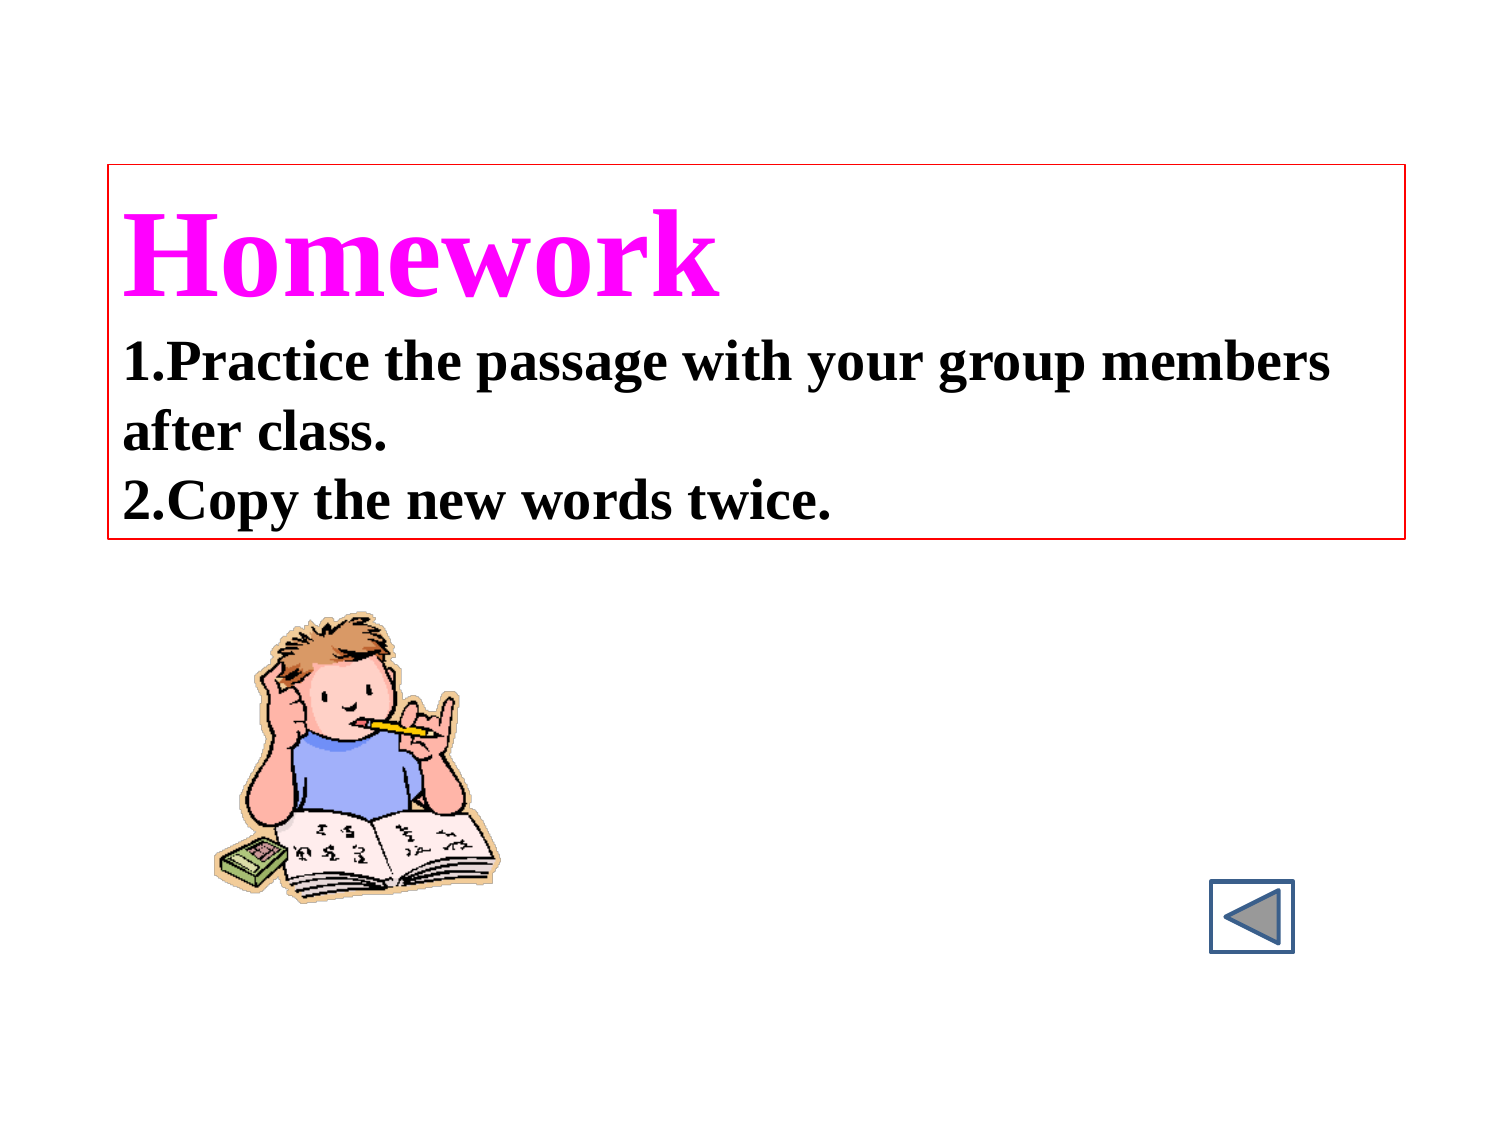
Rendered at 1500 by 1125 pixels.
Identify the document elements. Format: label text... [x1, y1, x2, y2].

text_box Homework 1.Practice the passage with your group members after class. 2.Copy the new words twice. [107, 164, 1405, 539]
text_box [1209, 879, 1295, 954]
picture [213, 607, 506, 908]
